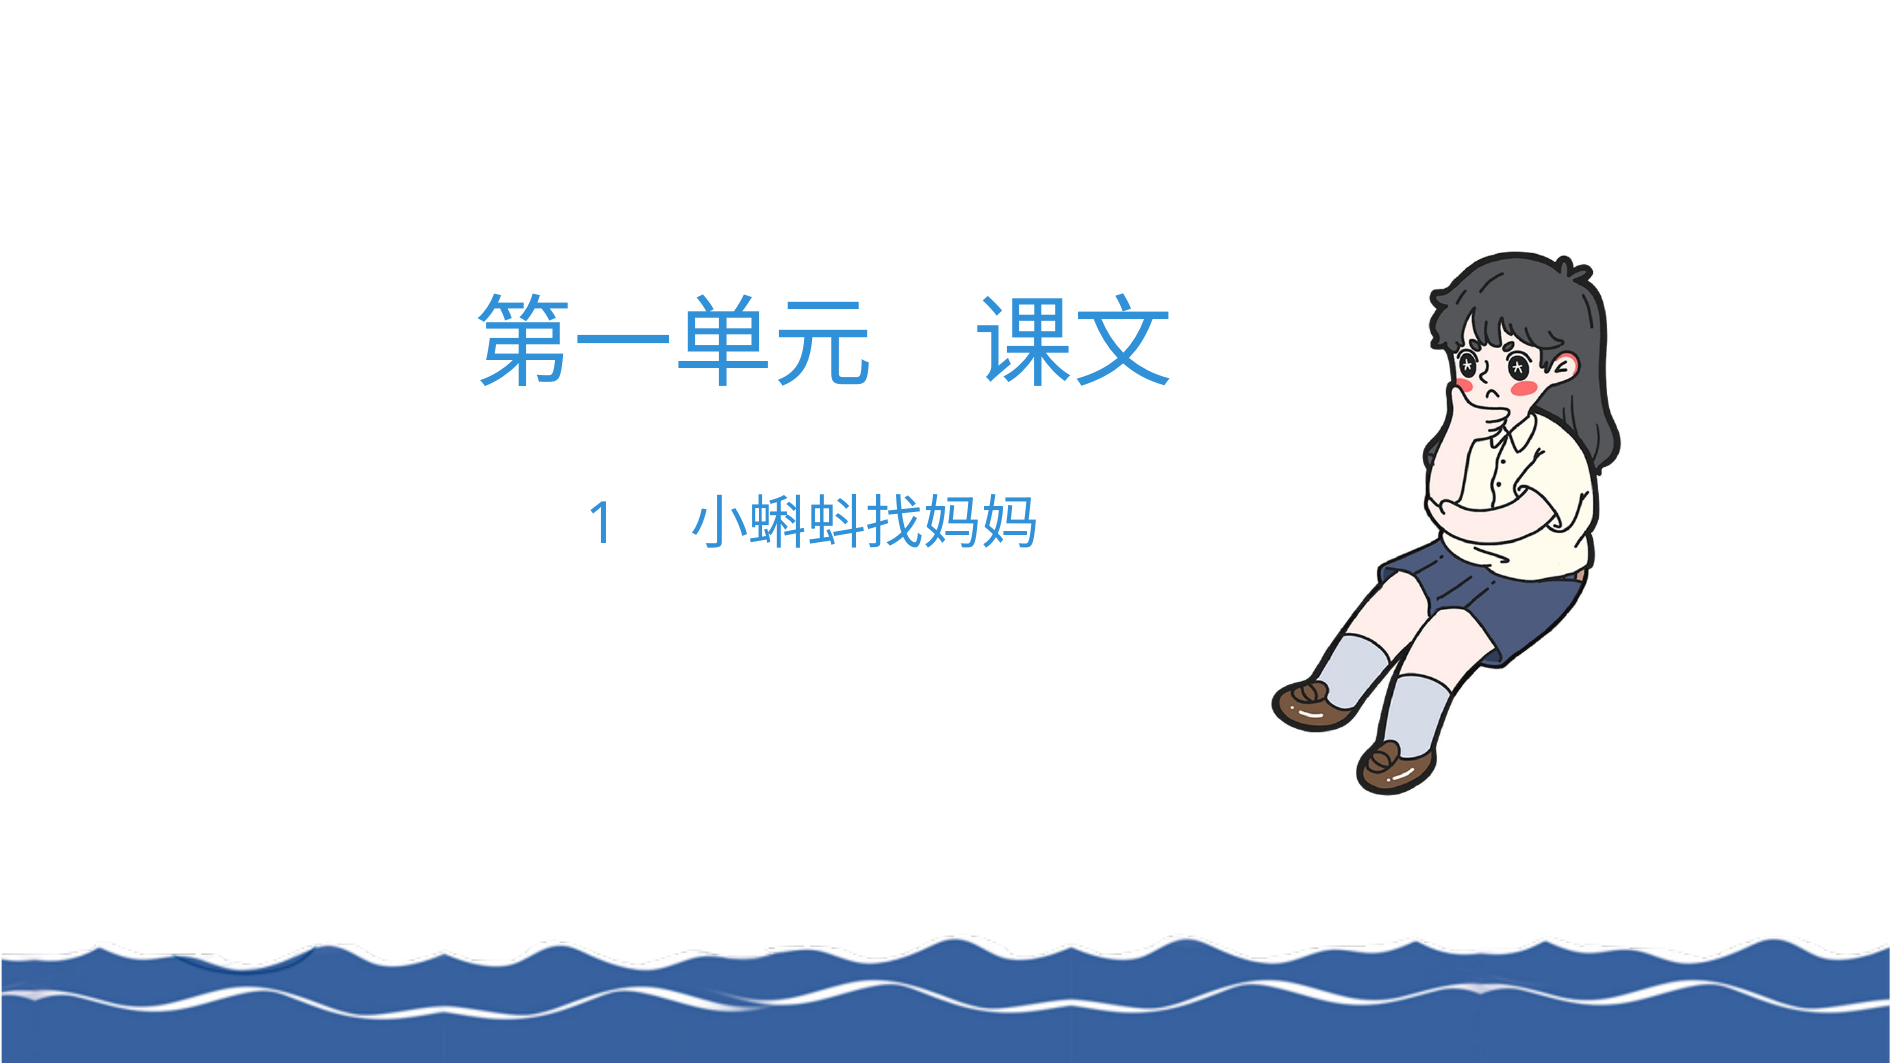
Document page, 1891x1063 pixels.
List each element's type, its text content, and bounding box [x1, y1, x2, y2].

text_box 第一单元 课文 [186, 271, 1267, 407]
picture [1267, 240, 1643, 831]
picture [1, 886, 1891, 1063]
text_box 1 小蝌蚪找妈妈 [279, 442, 1267, 563]
